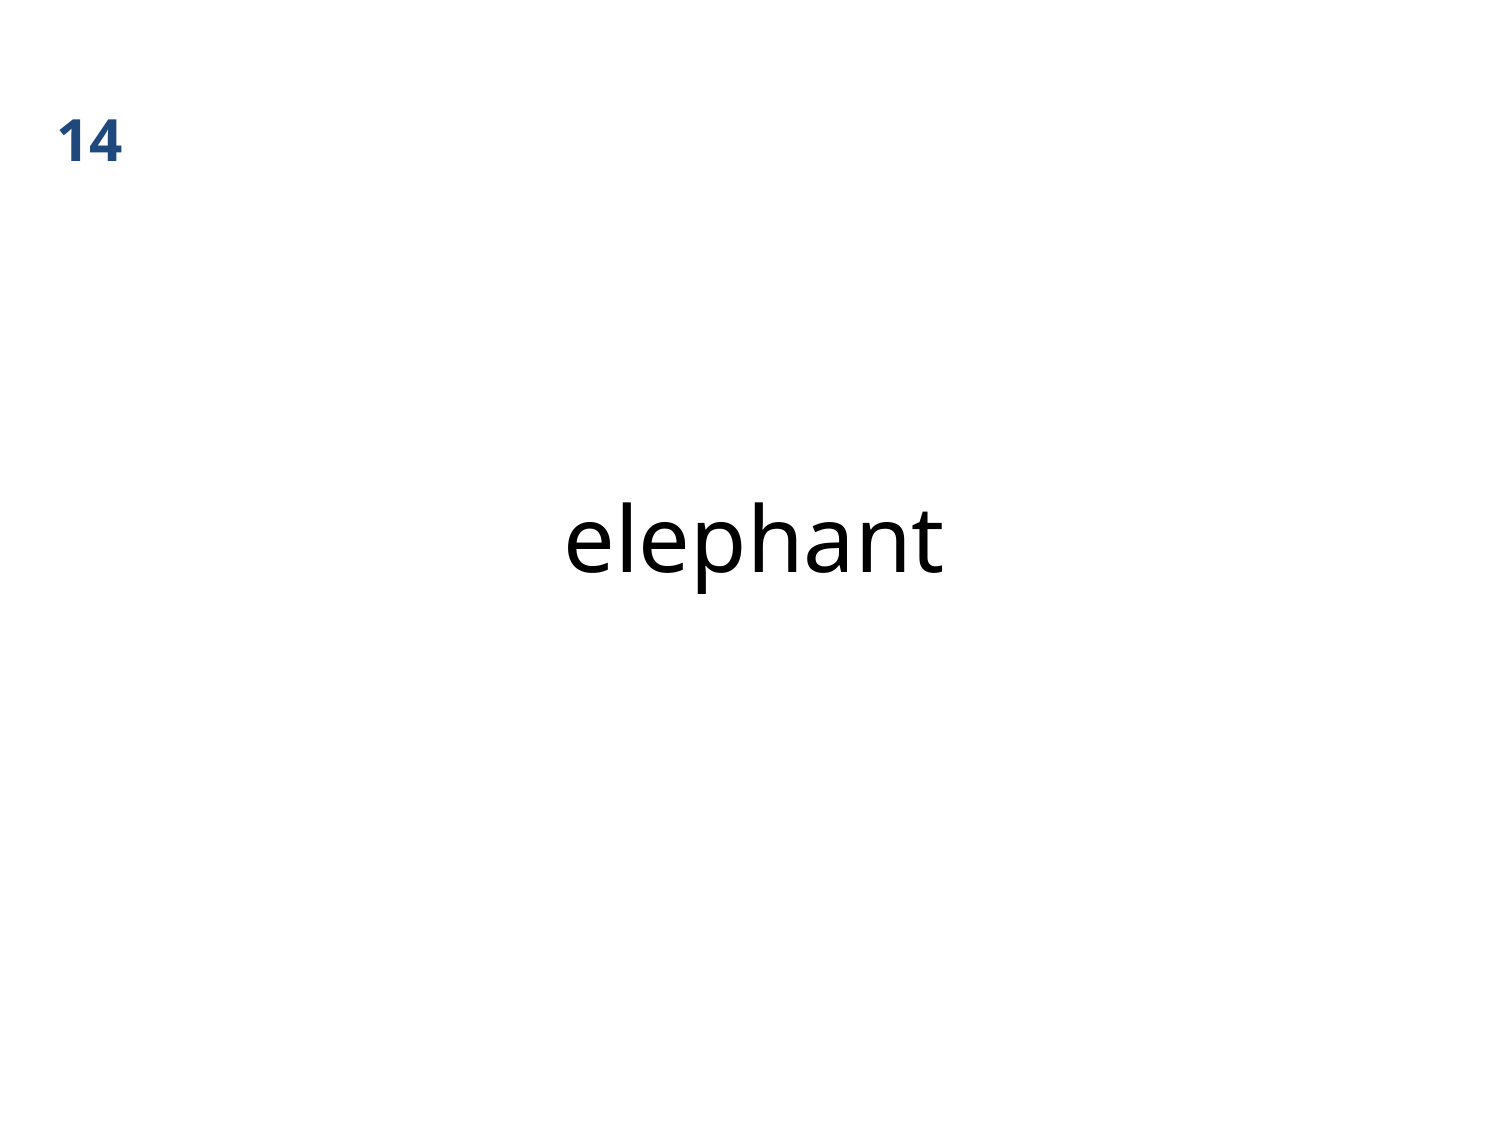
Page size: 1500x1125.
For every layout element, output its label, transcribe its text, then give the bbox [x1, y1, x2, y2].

text_box elephant [303, 473, 1206, 599]
text_box 14 [41, 95, 143, 180]
